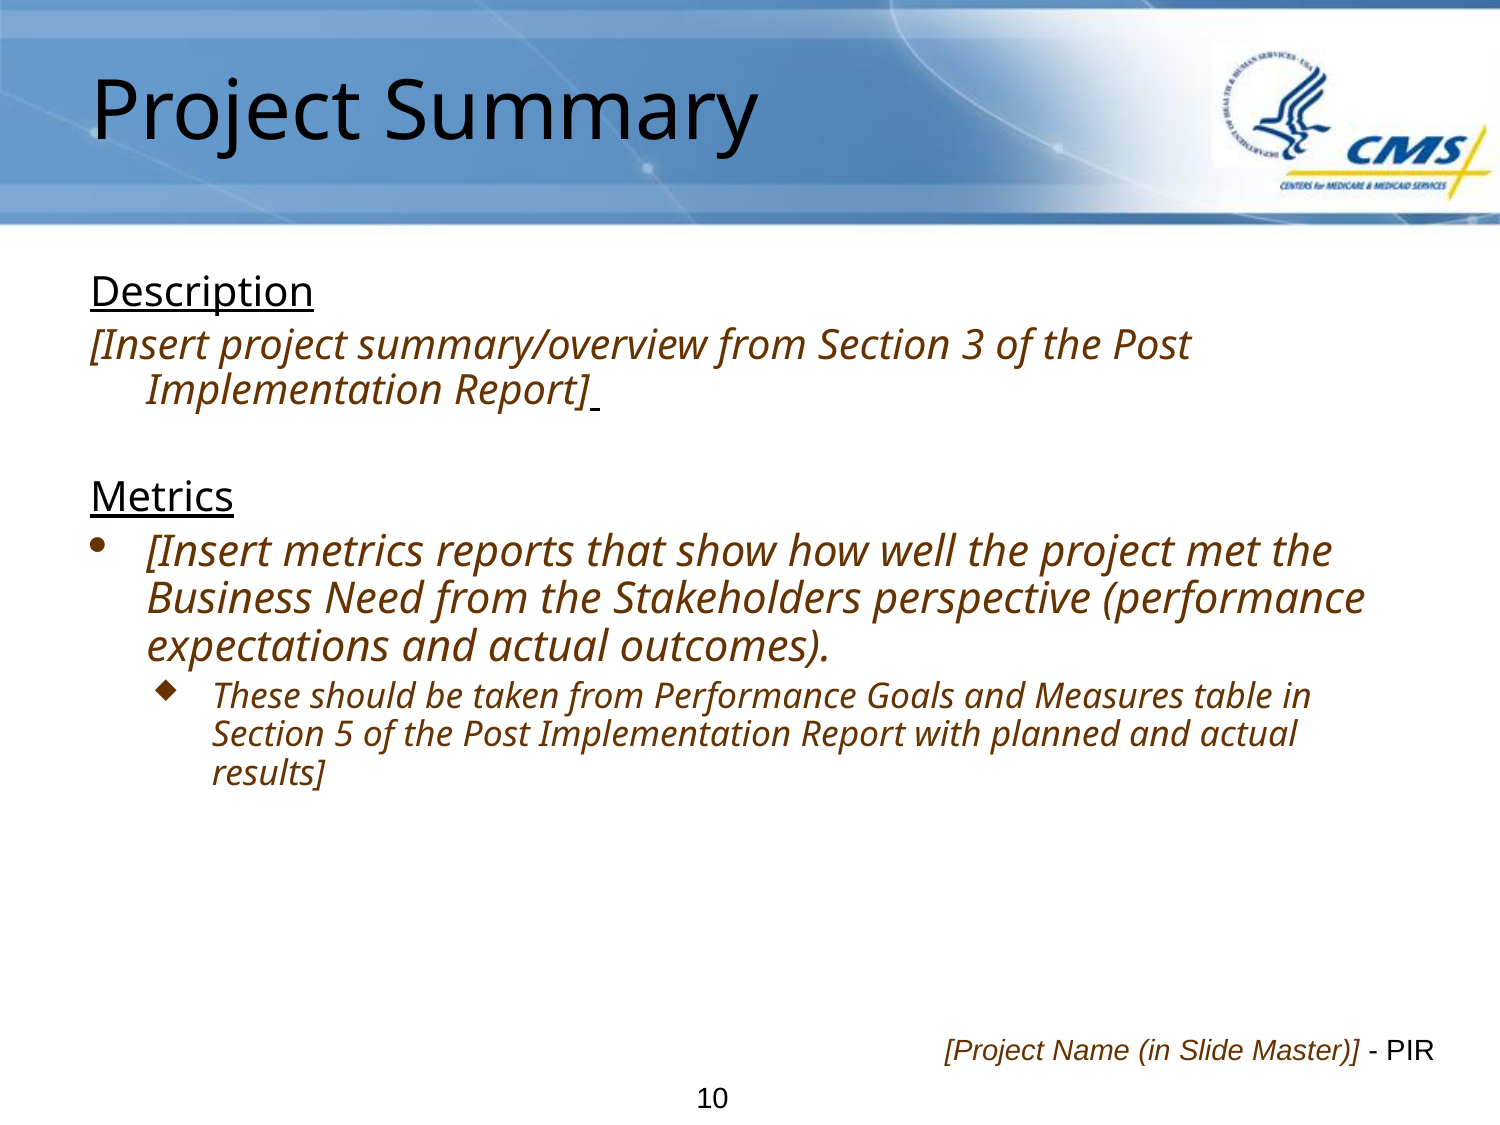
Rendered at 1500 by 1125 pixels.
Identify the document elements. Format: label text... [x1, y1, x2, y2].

footer [Project Name (in Slide Master)] - PIR [912, 1023, 1451, 1103]
picture [0, 0, 1500, 1125]
title Project Summary [74, 12, 1426, 201]
list Description [Insert project summary/overview from Section 3 of the Post Implementation Report] Metrics [Insert metrics reports that show how well the project met the Business Need from the Stakeholders perspective (performance expectations and actual outcomes). These should be taken from Performance Goals and Measures table in Section 5 of the Post Implementation Report with planned and actual results] [74, 262, 1426, 1013]
slide_number 10 [537, 1071, 888, 1125]
